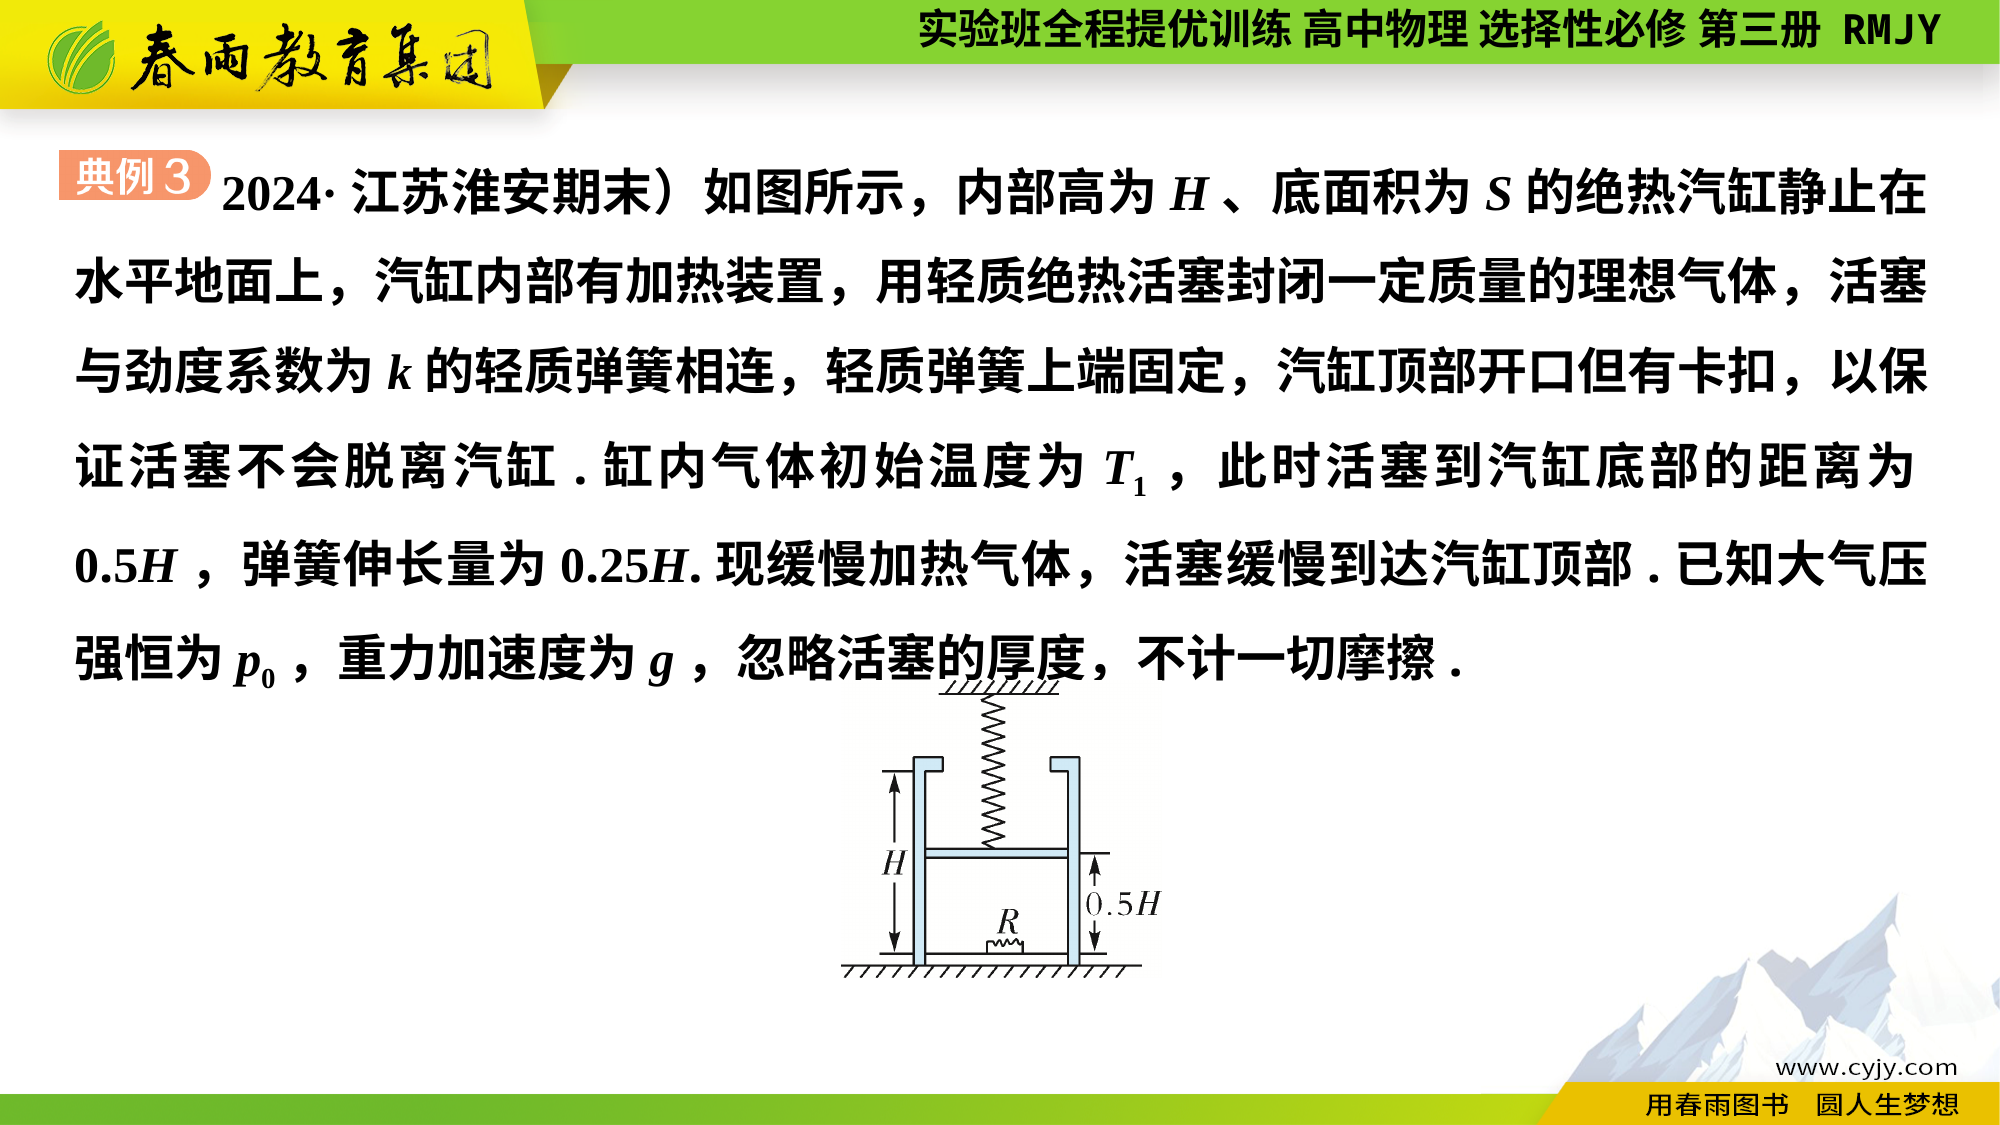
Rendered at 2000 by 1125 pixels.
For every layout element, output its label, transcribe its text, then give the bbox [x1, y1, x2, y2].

list 2024·江苏淮安期末）如图所示，内部高为H、底面积为S的绝热汽缸静止在水平地面上，汽缸内部有加热装置，用轻质绝热活塞封闭一定质量的理想气体，活塞与劲度系数为k的轻质弹簧相连，轻质弹簧上端固定，汽缸顶部开口但有卡扣，以保证活塞不会脱离汽缸.缸内气体初始温度为T1，此时活塞到汽缸底部的距离为0.5H，弹簧伸长量为0.25H.现缓慢加热气体，活塞缓慢到达汽缸顶部.已知大气压强恒为p0，重力加速度为g，忽略活塞的厚度，不计一切摩擦. [59, 122, 1944, 672]
picture [0, 0, 2000, 1125]
